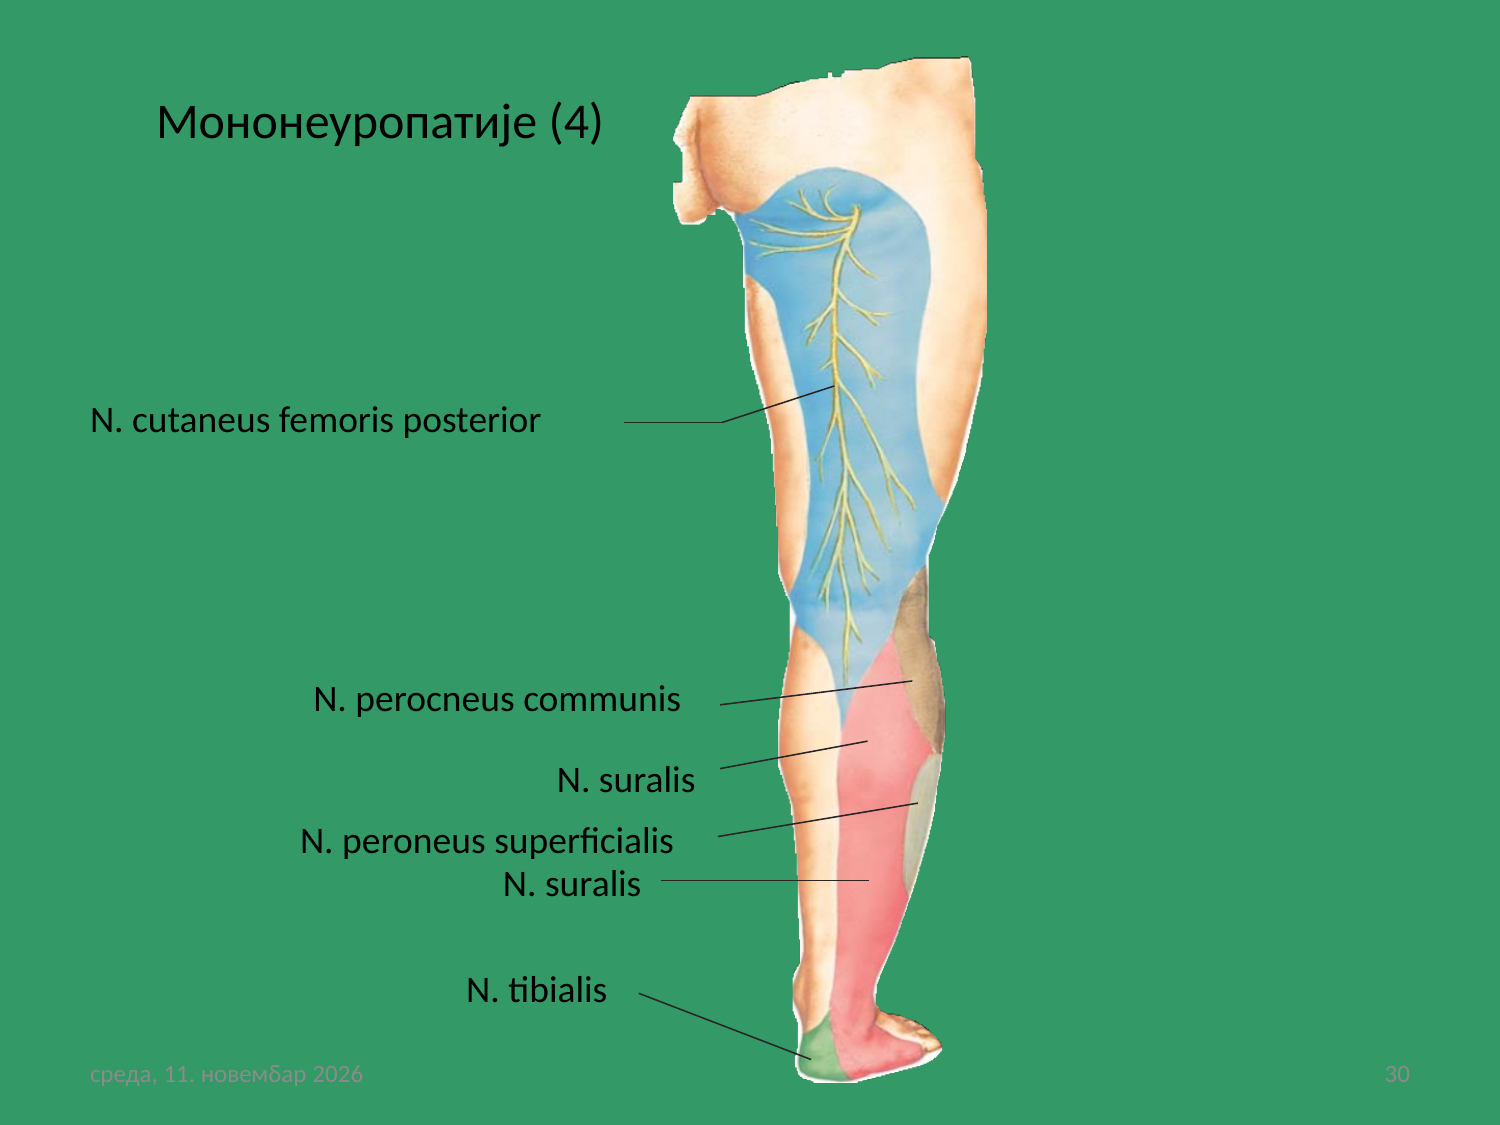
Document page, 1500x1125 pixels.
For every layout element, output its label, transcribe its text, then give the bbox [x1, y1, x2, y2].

slide_number субота, 30. јануар 2021 [75, 1042, 425, 1103]
text_box N. peroneus superficialis [285, 808, 618, 869]
text_box Мононеуропатије (4) [141, 81, 618, 156]
slide_number 30 [1074, 1042, 1425, 1103]
text_box N. suralis [542, 747, 618, 808]
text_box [623, 54, 987, 1083]
text_box N. suralis [488, 869, 618, 911]
text_box N. cutaneus femoris posterior [75, 387, 566, 448]
text_box N. perocneus communis [298, 666, 618, 727]
text_box N. tibialis [451, 957, 618, 1018]
